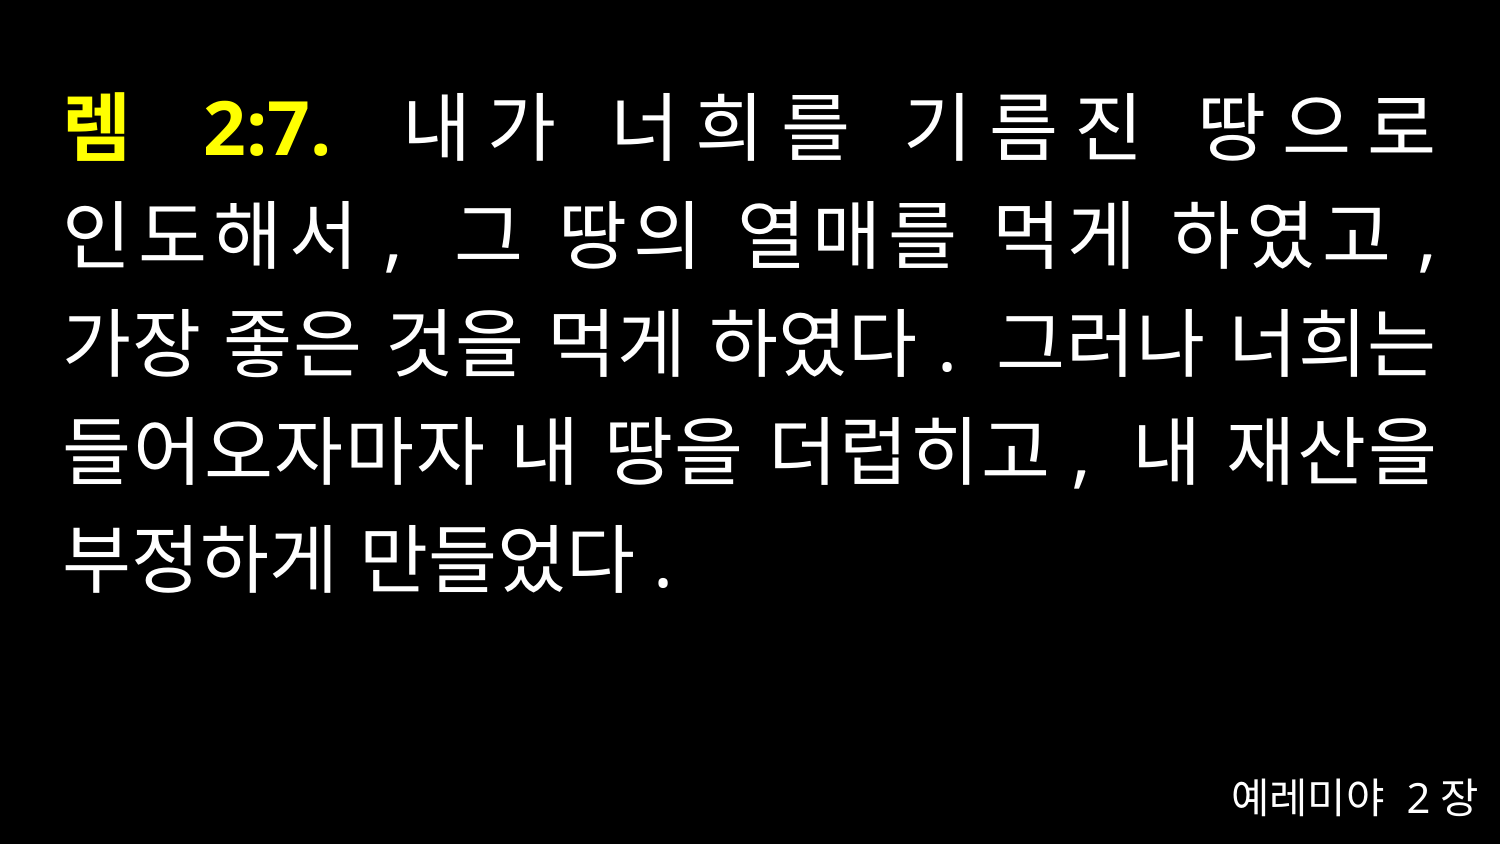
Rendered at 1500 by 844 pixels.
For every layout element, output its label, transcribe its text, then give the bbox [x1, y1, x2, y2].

title 렘 2:7. 내가 너희를 기름진 땅으로 인도해서, 그 땅의 열매를 먹게 하였고, 가장 좋은 것을 먹게 하였다. 그러나 너희는 들어오자마자 내 땅을 더럽히고, 내 재산을 부정하게 만들었다. [0, 0, 1500, 844]
subtitle 예레미야 2장 [916, 770, 1500, 844]
